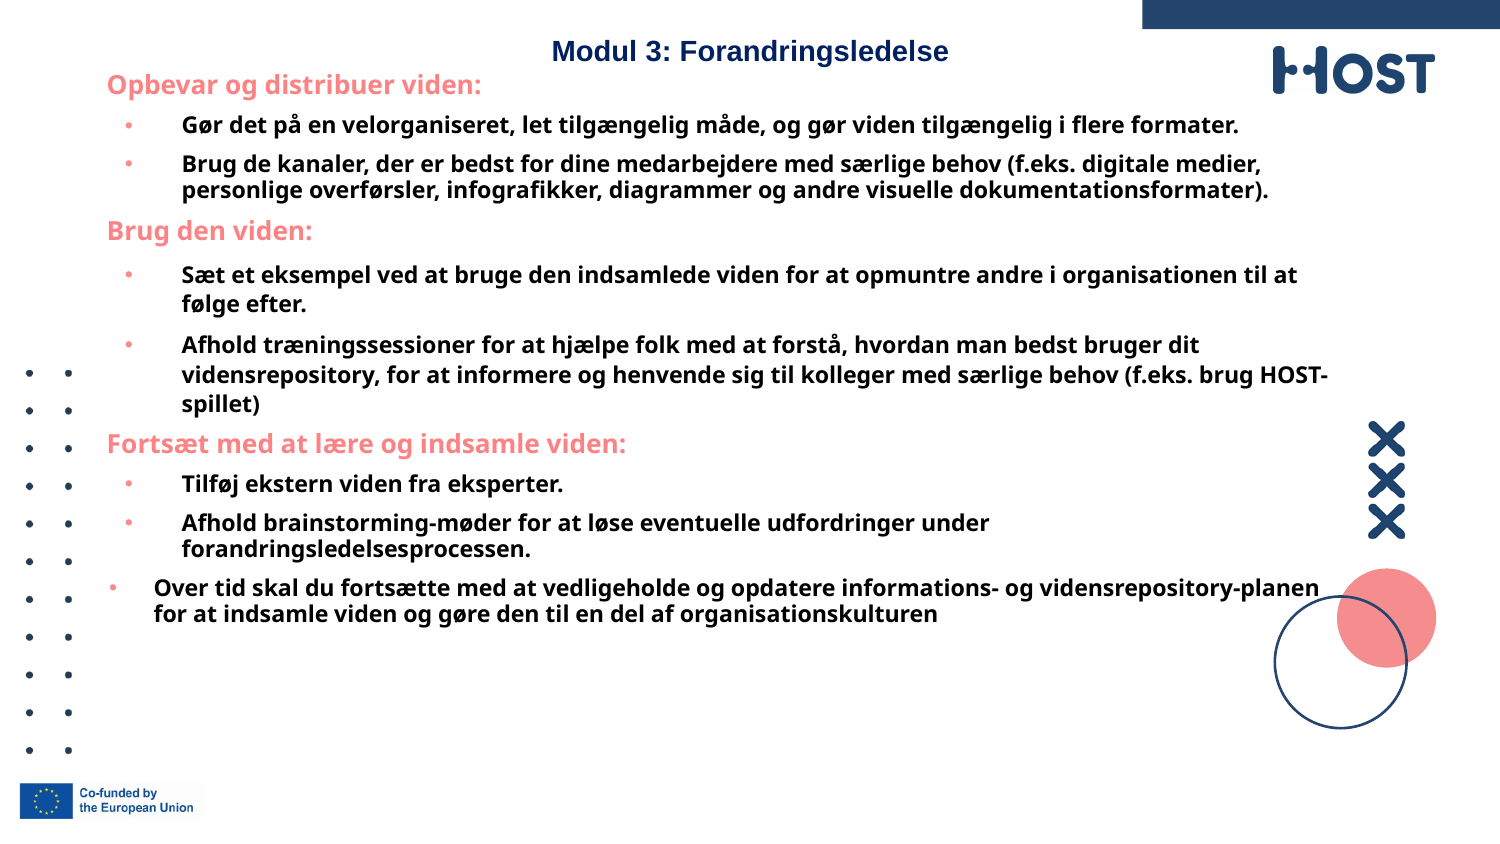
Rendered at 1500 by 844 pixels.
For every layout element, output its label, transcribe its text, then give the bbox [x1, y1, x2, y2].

picture [1273, 46, 1435, 94]
picture [0, 370, 204, 820]
list Opbevar og distribuer viden: Gør det på en velorganiseret, let tilgængelig måde, og gør viden tilgængelig i flere formater. Brug de kanaler, der er bedst for dine medarbejdere med særlige behov (f.eks. digitale medier, personlige overførsler, infografikker, diagrammer og andre visuelle dokumentationsformater). Brug den viden: Sæt et eksempel ved at bruge den indsamlede viden for at opmuntre andre i organisationen til at følge efter. Afhold træningssessioner for at hjælpe folk med at forstå, hvordan man bedst bruger dit vidensrepository, for at informere og henvende sig til kolleger med særlige behov (f.eks. brug HOST-spillet) Fortsæt med at lære og indsamle viden: Tilføj ekstern viden fra eksperter. Afhold brainstorming-møder for at løse eventuelle udfordringer under forandringsledelsesprocessen. Over tid skal du fortsætte med at vedligeholde og opdatere informations- og vidensrepository-planen for at indsamle viden og gøre den til en del af organisationskulturen [91, 55, 1344, 741]
text_box Modul 3: Forandringsledelse [536, 12, 980, 70]
picture [1368, 421, 1405, 539]
